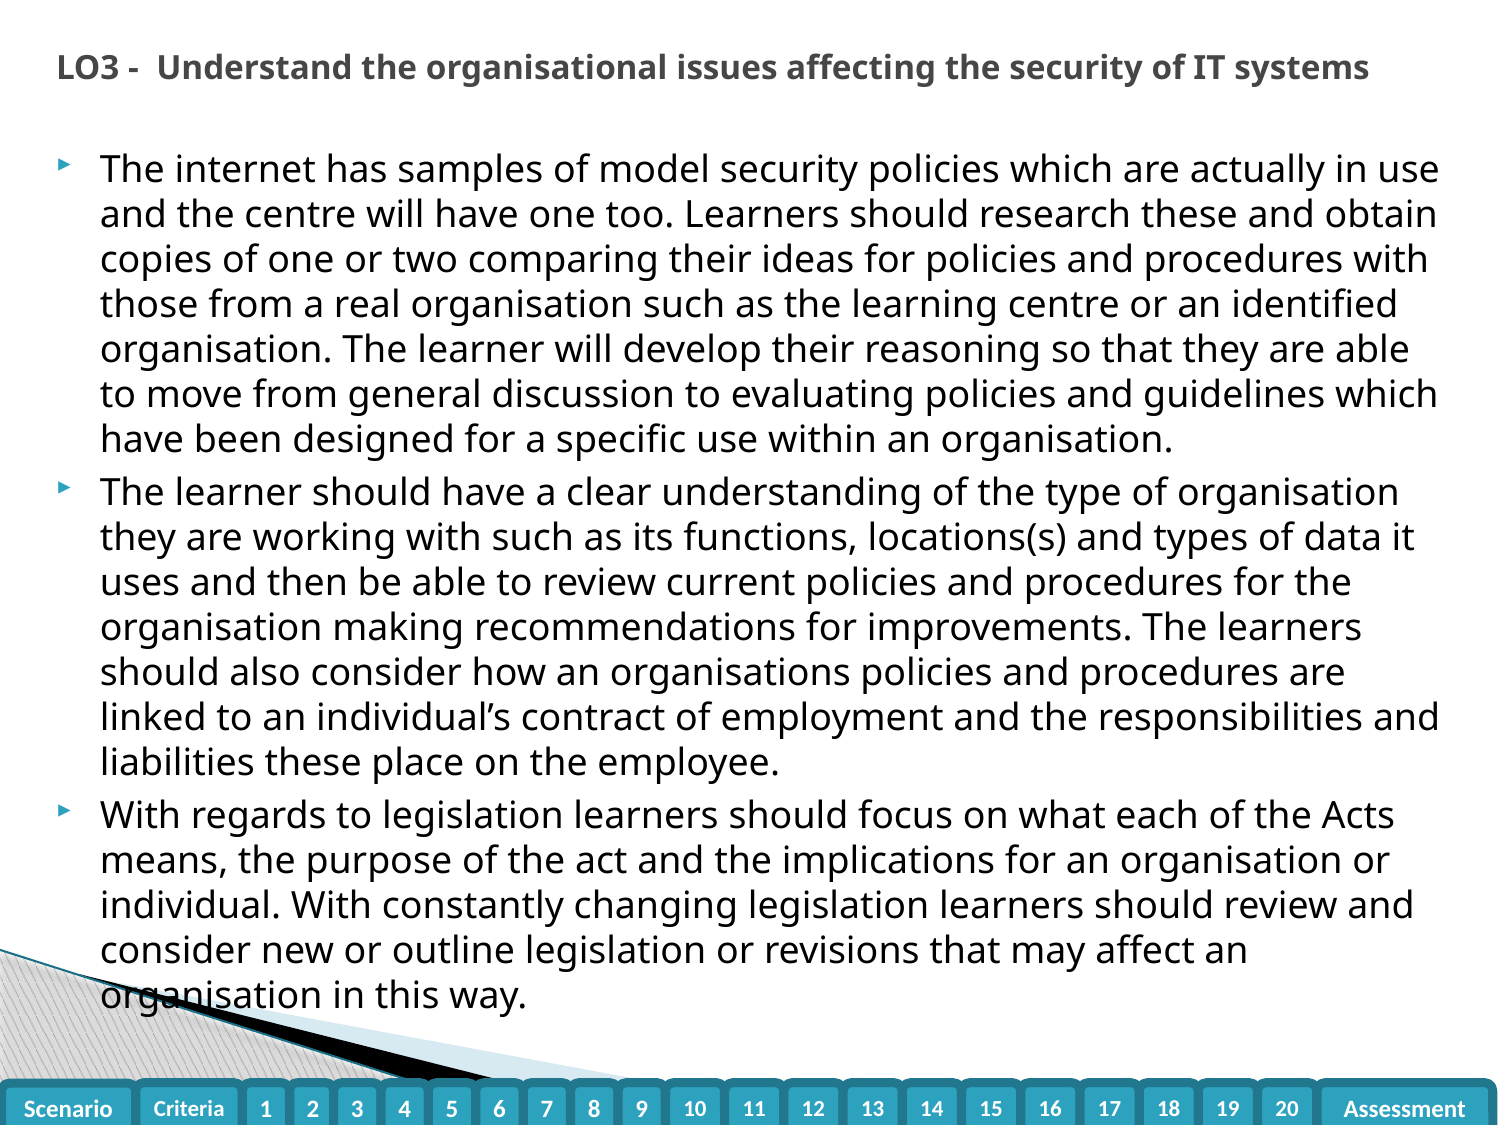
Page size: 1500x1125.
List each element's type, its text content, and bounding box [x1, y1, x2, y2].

list The internet has samples of model security policies which are actually in use and the centre will have one too. Learners should research these and obtain copies of one or two comparing their ideas for policies and procedures with those from a real organisation such as the learning centre or an identified organisation. The learner will develop their reasoning so that they are able to move from general discussion to evaluating policies and guidelines which have been designed for a specific use within an organisation. The learner should have a clear understanding of the type of organisation they are working with such as its functions, locations(s) and types of data it uses and then be able to review current policies and procedures for the organisation making recommendations for improvements. The learners should also consider how an organisations policies and procedures are linked to an individual’s contract of employment and the responsibilities and liabilities these place on the employee. With regards to legislation learners should focus on what each of the Acts means, the purpose of the act and the implications for an organisation or individual. With constantly changing legislation learners should review and consider new or outline legislation or revisions that may affect an organisation in this way. [41, 137, 1471, 1059]
title LO3 - Understand the organisational issues affecting the security of IT systems [41, 19, 1459, 114]
